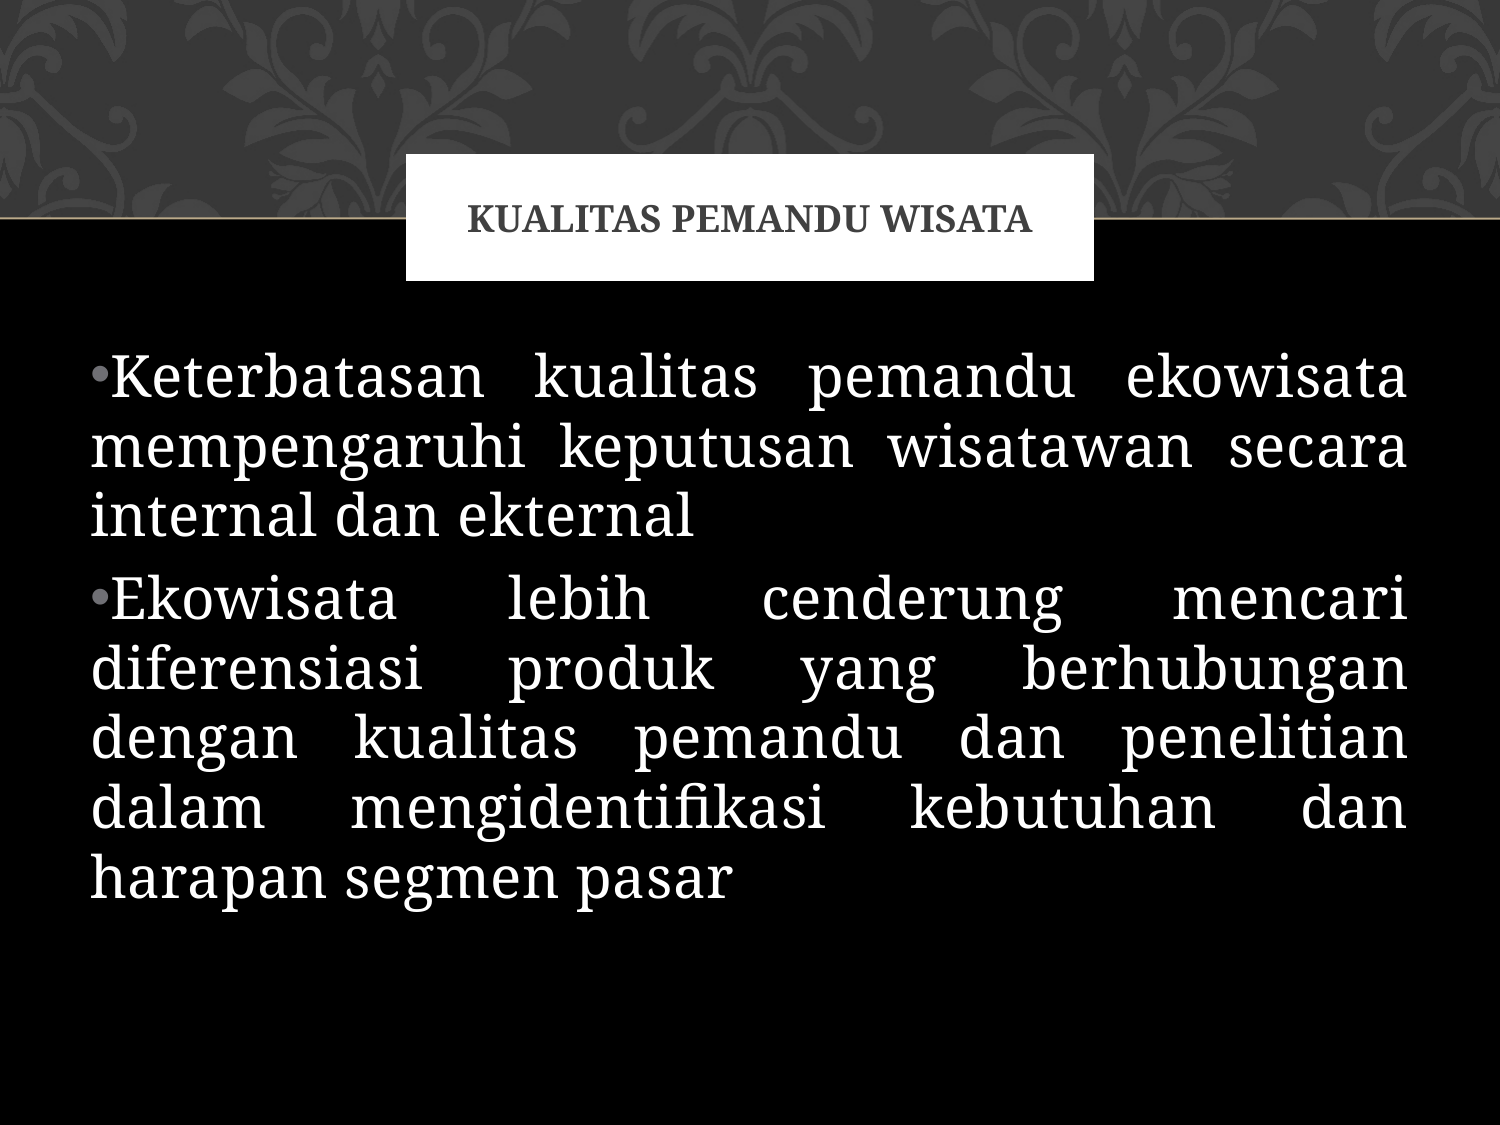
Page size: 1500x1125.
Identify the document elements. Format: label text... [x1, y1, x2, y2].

title Kualitas pemandu wisata [406, 154, 1094, 281]
list Keterbatasan kualitas pemandu ekowisata mempengaruhi keputusan wisatawan secara internal dan ekternal Ekowisata lebih cenderung mencari diferensiasi produk yang berhubungan dengan kualitas pemandu dan penelitian dalam mengidentifikasi kebutuhan dan harapan segmen pasar [75, 331, 1425, 1000]
